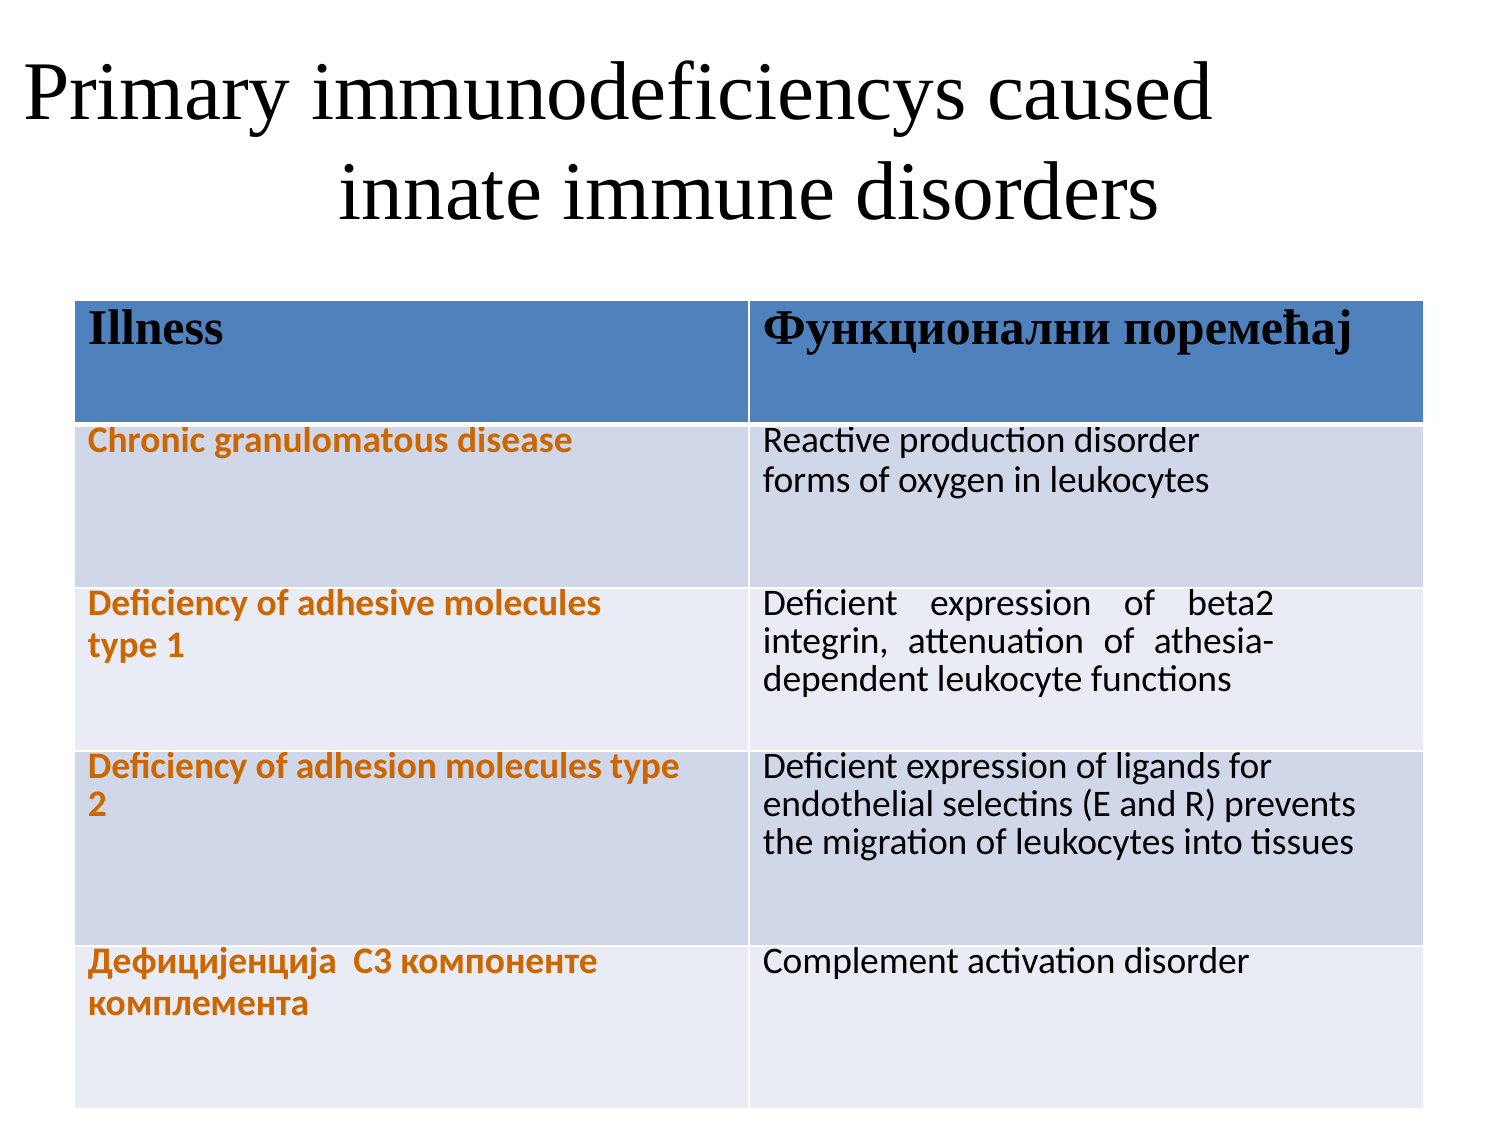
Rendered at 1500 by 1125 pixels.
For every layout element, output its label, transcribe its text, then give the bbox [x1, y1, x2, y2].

table_cell Reactive production disorder forms of oxygen in leukocytes [750, 427, 1423, 587]
table_header Функционални поремећај [750, 301, 1423, 422]
table_cell Complement activation disorder [750, 947, 1423, 1108]
text_box Primary immunodeficiencys caused innate immune disorders [23, 35, 1477, 236]
table_header Illness [75, 301, 748, 422]
table_cell Deficiency of adhesive molecules type 1 [75, 589, 748, 750]
table_cell Дефицијенција С3 компоненте комплемента [75, 947, 748, 1108]
table_cell Deficient expression of beta2 integrin, attenuation of athesia-dependent leukocyte functions [750, 589, 1423, 750]
table_cell Chronic granulomatous disease [75, 427, 748, 587]
table_cell Deficient expression of ligands for endothelial selectins (E and R) prevents the migration of leukocytes into tissues [750, 752, 1423, 945]
table_cell Deficiency of adhesion molecules type 2 [75, 752, 748, 945]
